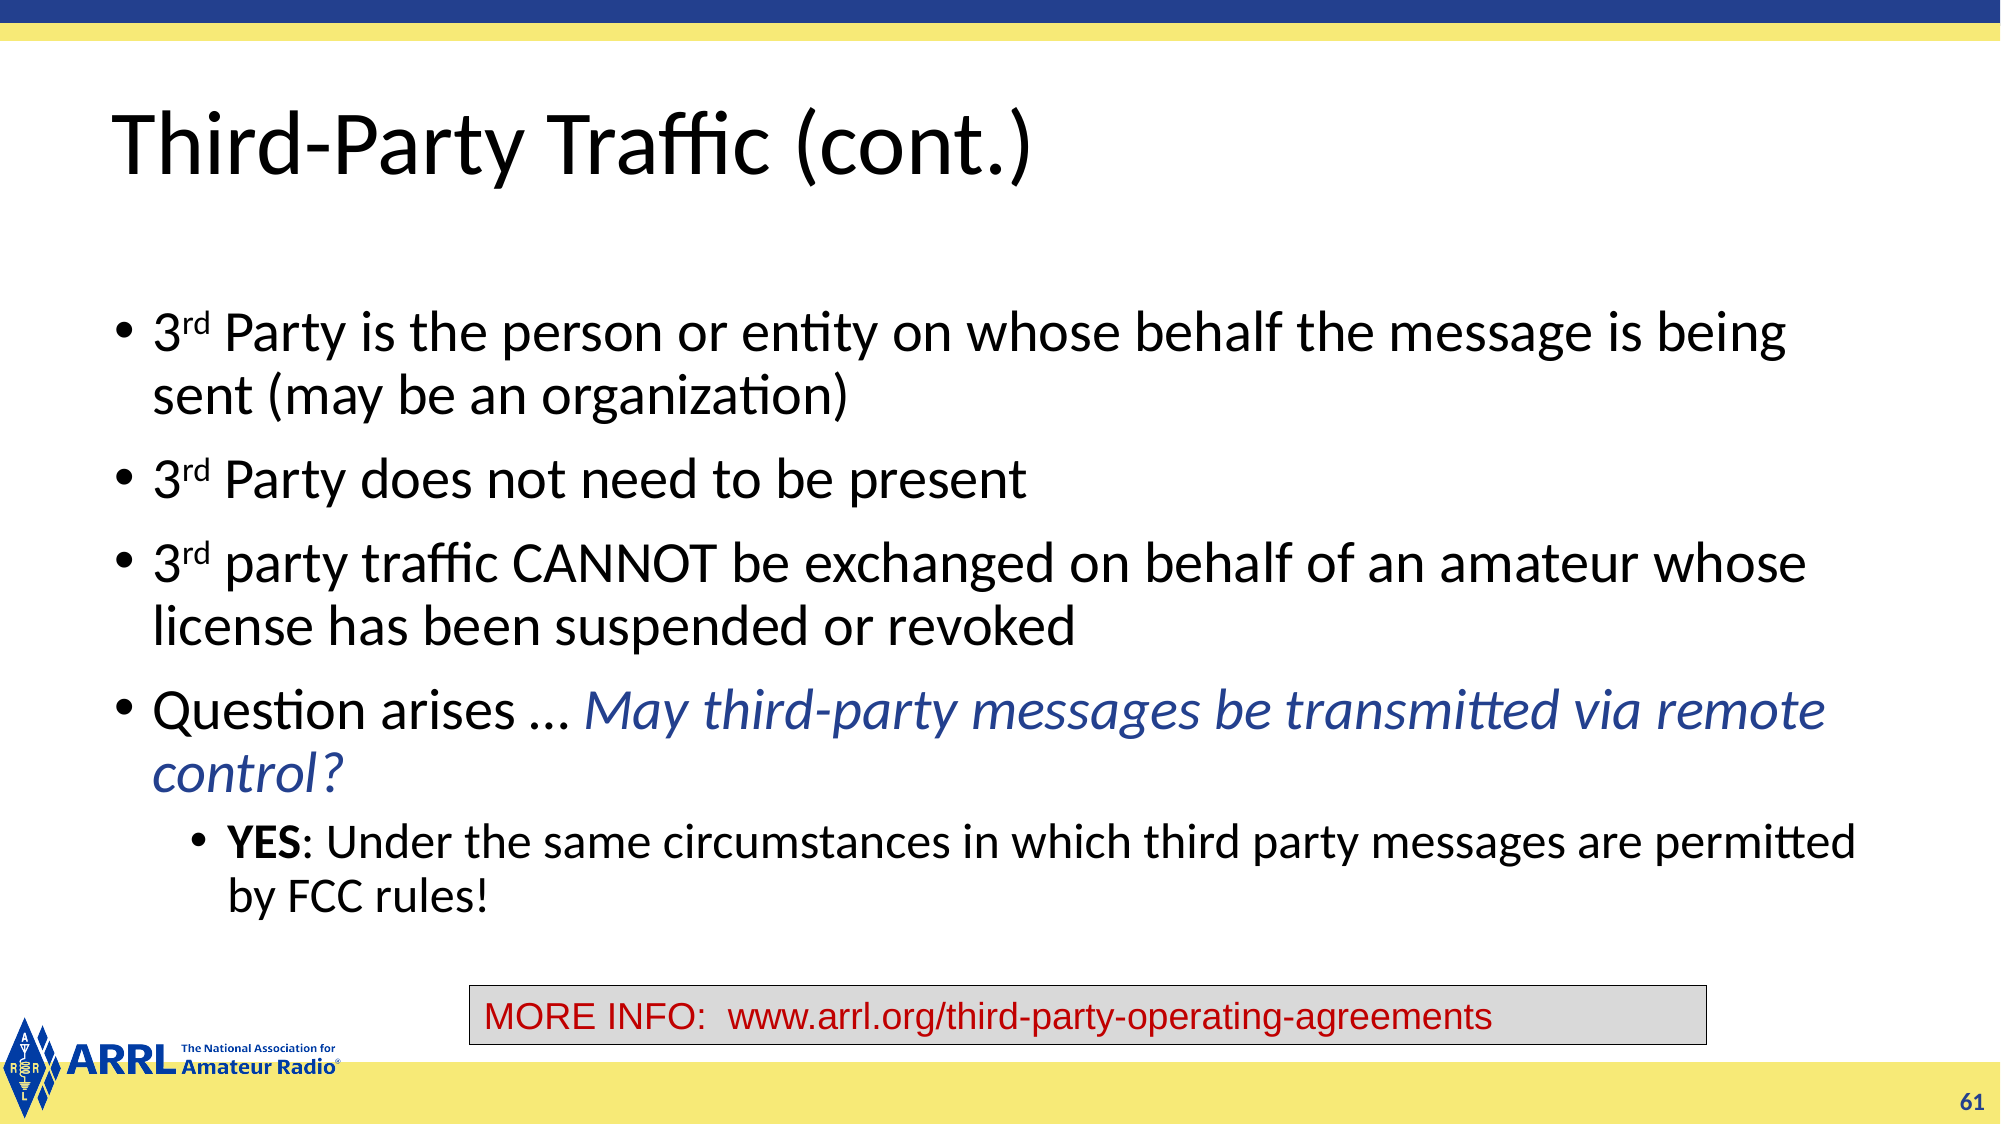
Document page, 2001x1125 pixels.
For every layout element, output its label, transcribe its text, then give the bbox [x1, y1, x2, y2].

picture [1, 1015, 342, 1121]
title Third-Party Traffic (cont.) [96, 87, 1897, 243]
text_box MORE INFO: www.arrl.org/third-party-operating-agreements [469, 985, 1707, 1045]
list 3rd Party is the person or entity on whose behalf the message is being sent (may be an organization) 3rd Party does not need to be present 3rd party traffic CANNOT be exchanged on behalf of an amateur whose license has been suspended or revoked Question arises … May third-party messages be transmitted via remote control? YES: Under the same circumstances in which third party messages are permitted by FCC rules! [99, 293, 1900, 1038]
